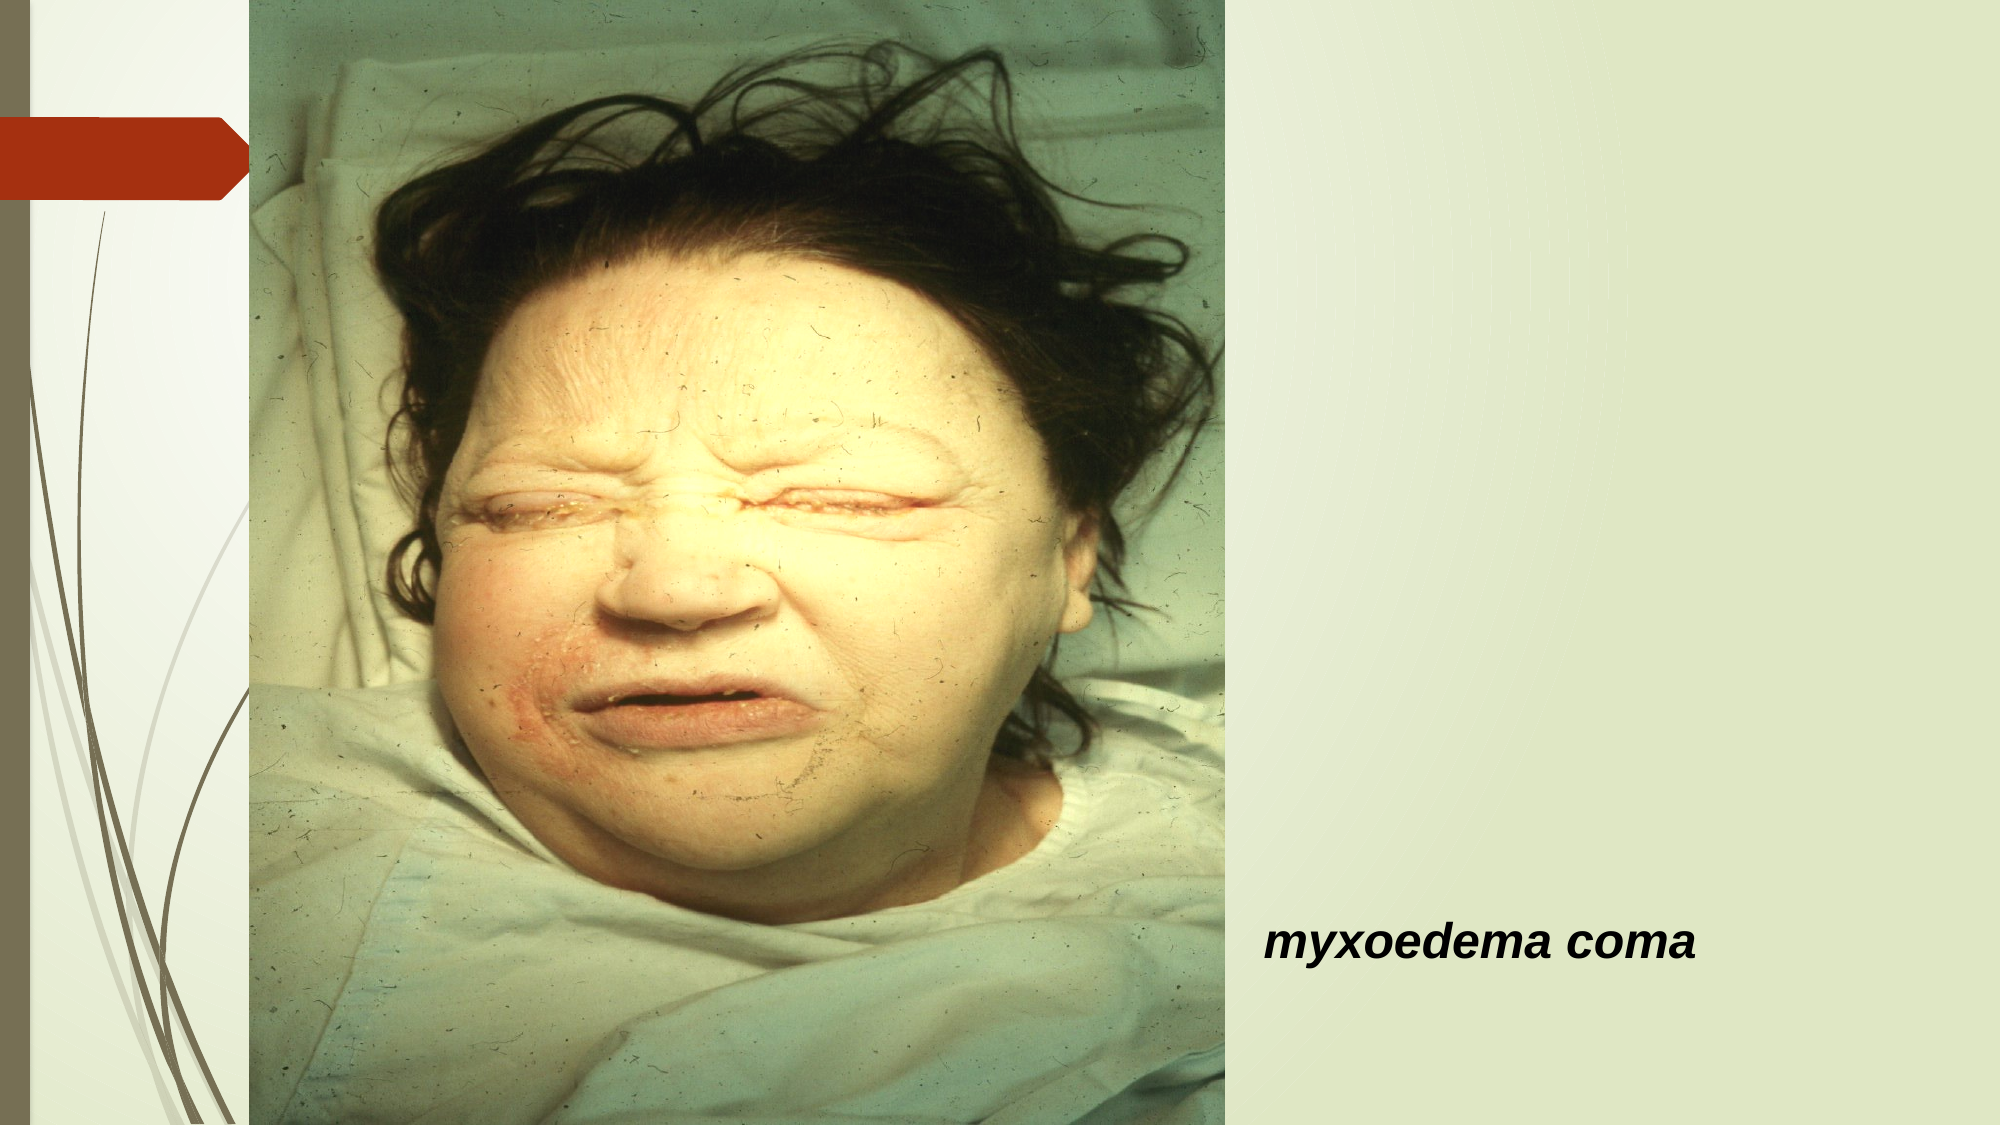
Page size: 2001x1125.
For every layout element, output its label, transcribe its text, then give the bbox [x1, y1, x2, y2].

text_box myxоedemа coma [1250, 391, 1750, 976]
picture [249, 0, 1226, 1125]
